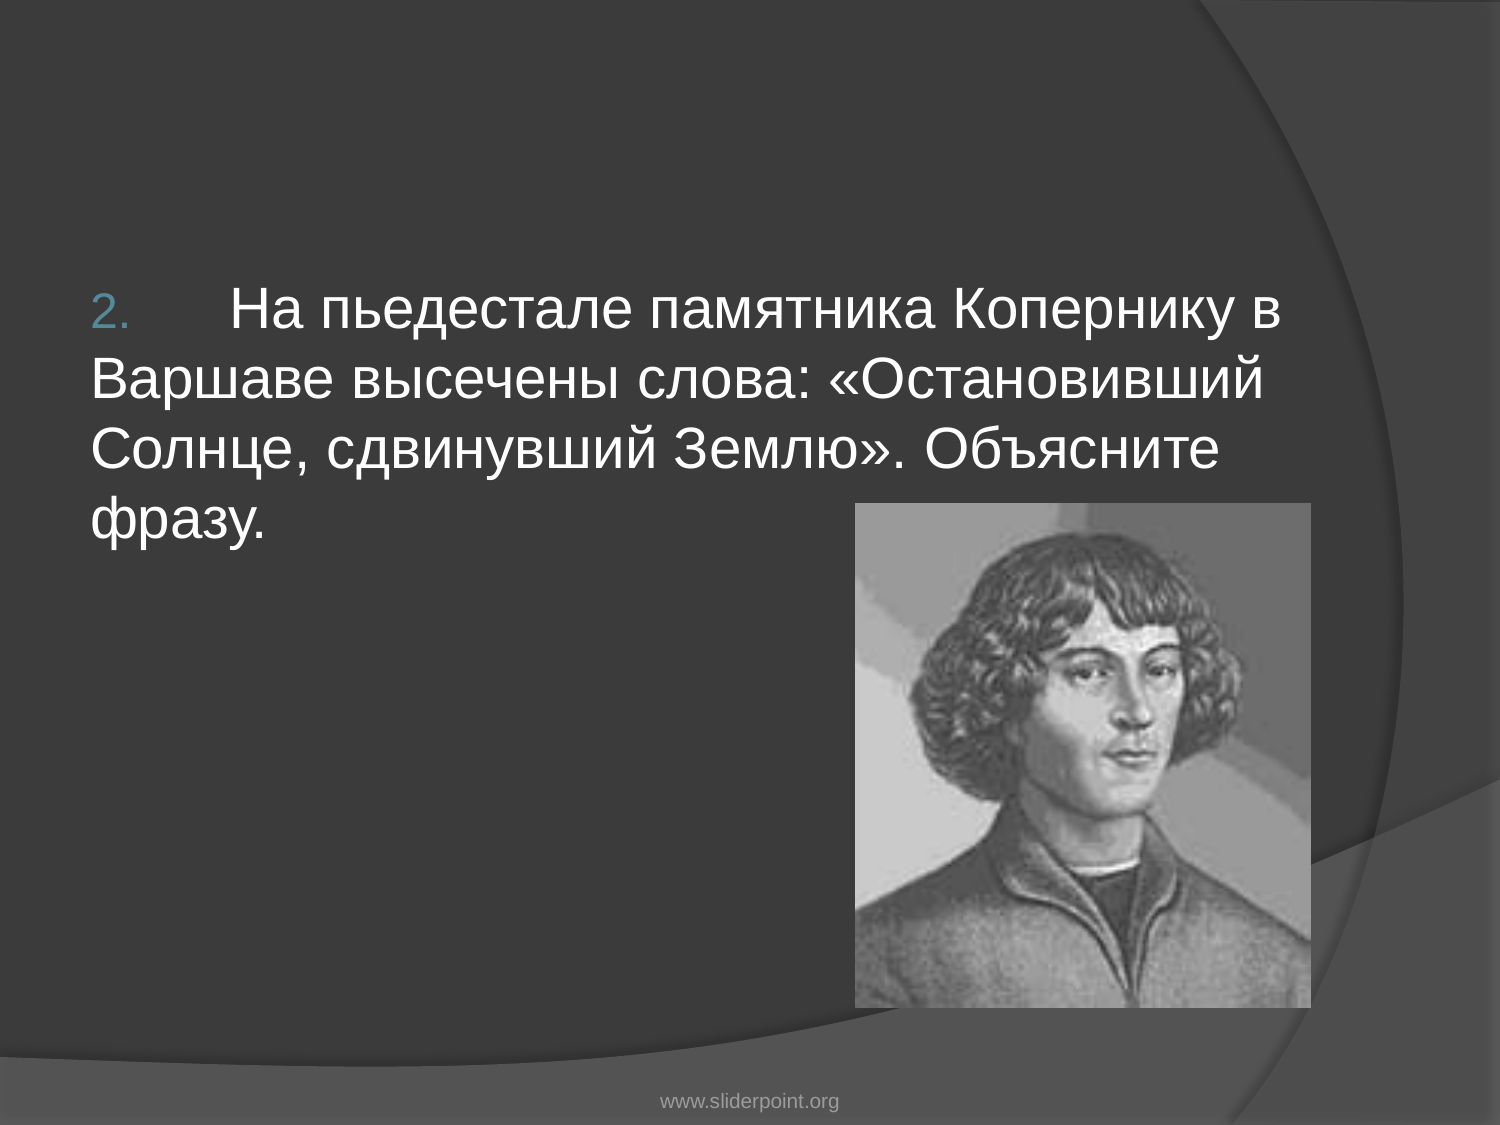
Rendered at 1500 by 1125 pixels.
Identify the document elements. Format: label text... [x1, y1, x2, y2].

list 2. На пьедестале памятника Копернику в Варшаве высечены слова: «Остановивший Солнце, сдвинувший Землю». Объясните фразу. [74, 262, 1301, 1006]
footer www.sliderpoint.org [512, 1053, 988, 1114]
picture [855, 503, 1311, 1009]
